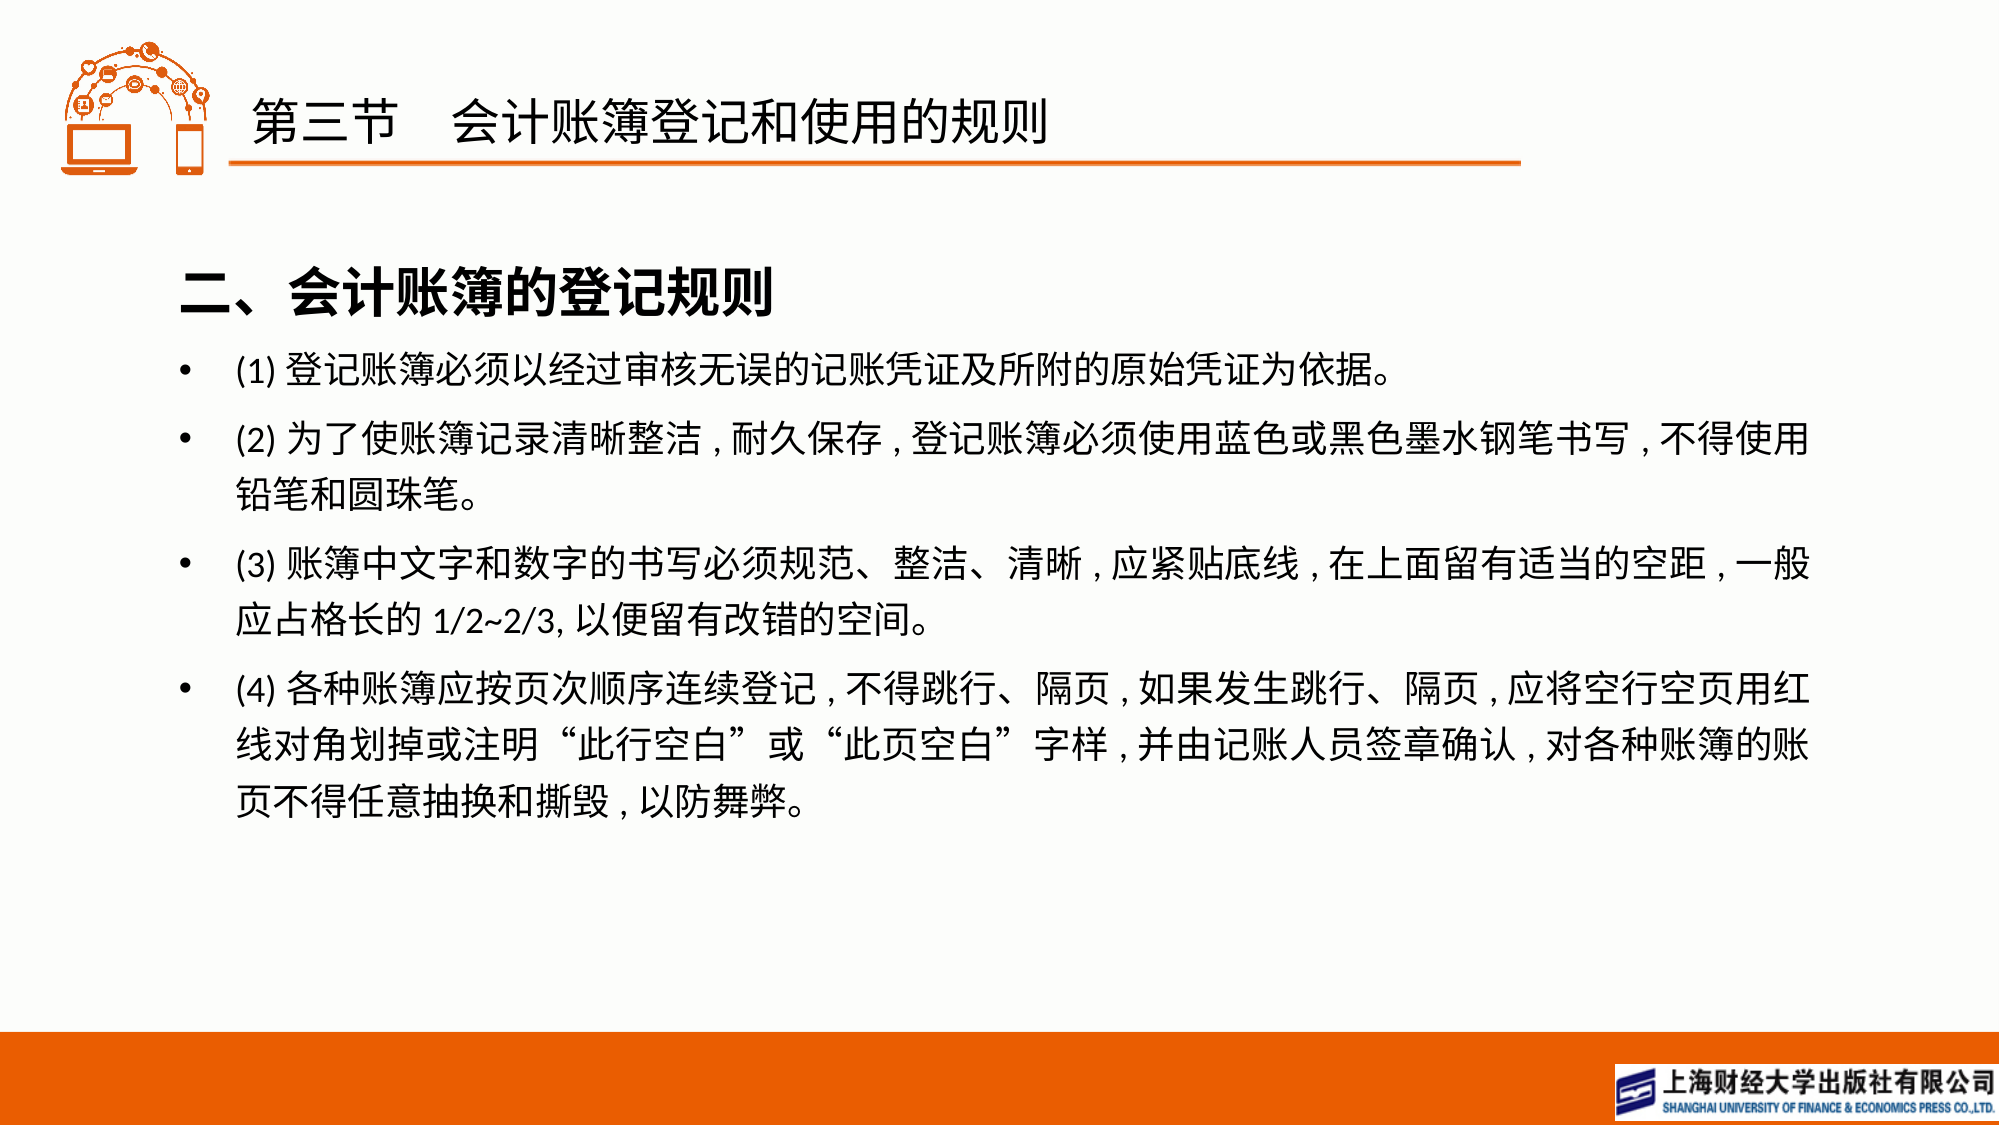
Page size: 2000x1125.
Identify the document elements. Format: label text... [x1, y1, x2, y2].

picture [0, 0, 2000, 1125]
title 第三节 会计账簿登记和使用的规则 [235, 82, 1605, 189]
list 二、会计账簿的登记规则 (1)登记账簿必须以经过审核无误的记账凭证及所附的原始凭证为依据。 (2)为了使账簿记录清晰整洁,耐久保存,登记账簿必须使用蓝色或黑色墨水钢笔书写,不得使用铅笔和圆珠笔。 (3)账簿中文字和数字的书写必须规范、整洁、清晰,应紧贴底线,在上面留有适当的空距,一般应占格长的1/2~2/3,以便留有改错的空间。 (4)各种账簿应按页次顺序连续登记,不得跳行、隔页,如果发生跳行、隔页,应将空行空页用红线对角划掉或注明“此行空白”或“此页空白”字样,并由记账人员签章确认,对各种账簿的账页不得任意抽换和撕毁,以防舞弊。 [163, 227, 1826, 1049]
